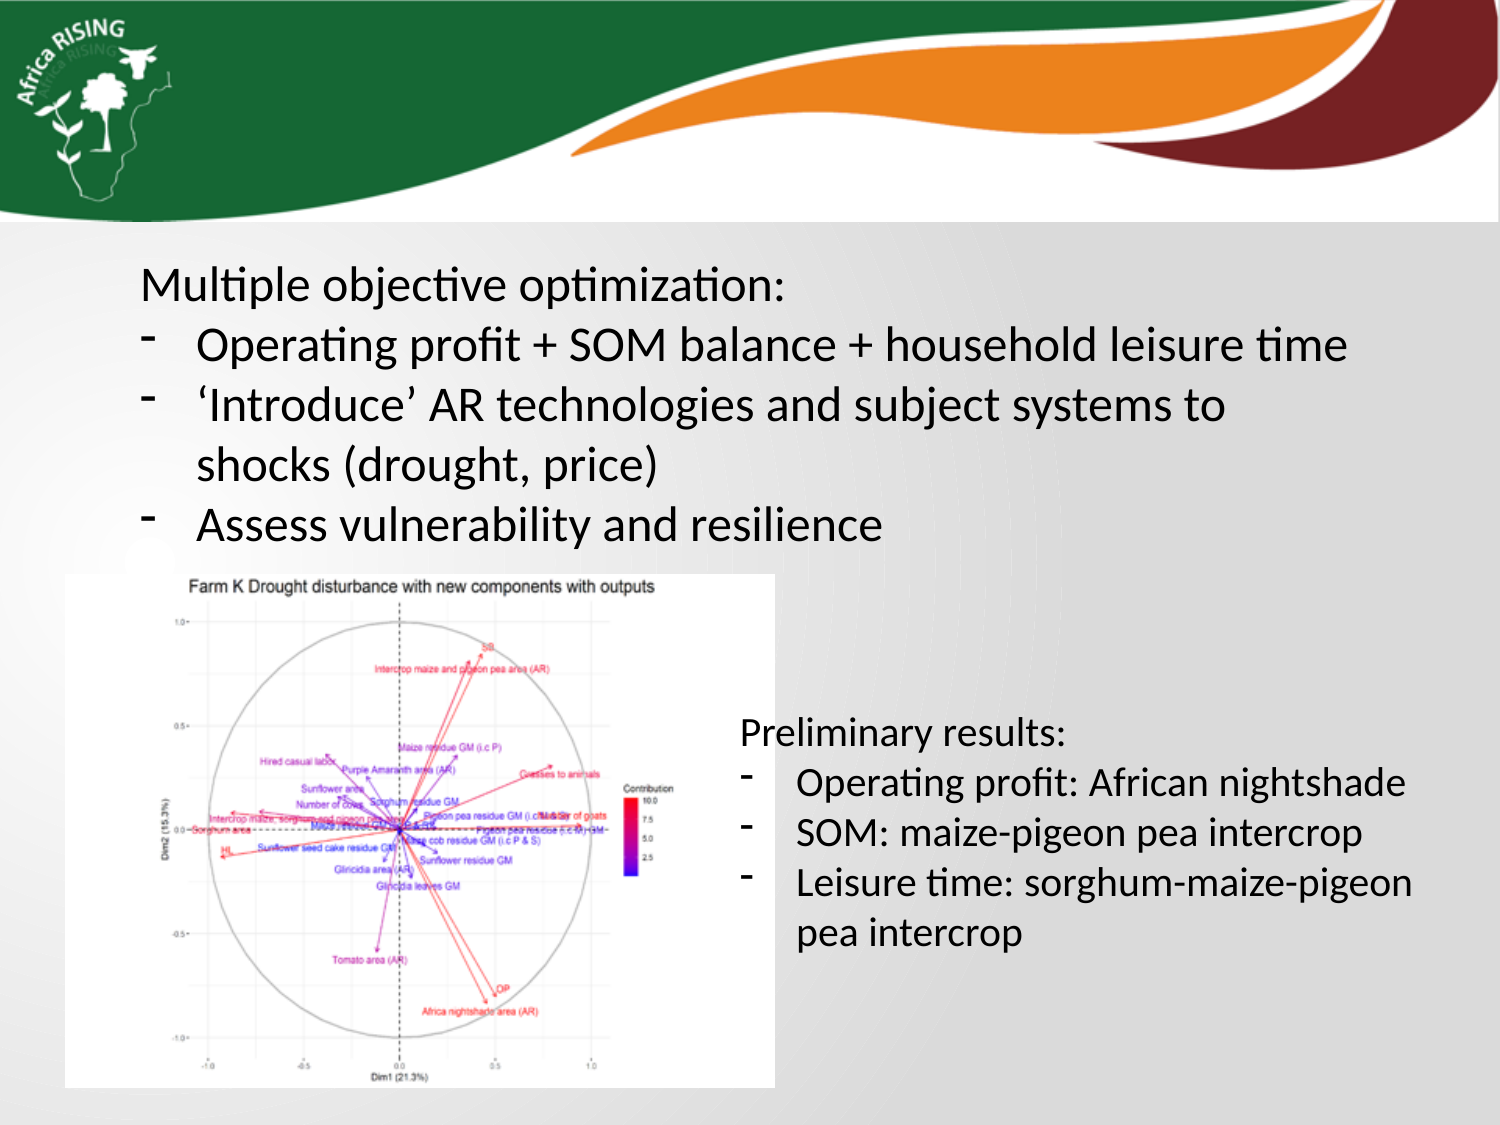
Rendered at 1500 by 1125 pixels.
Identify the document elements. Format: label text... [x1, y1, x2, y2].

text_box Multiple objective optimization: Operating profit + SOM balance + household leisure time ‘Introduce’ AR technologies and subject systems to shocks (drought, price) Assess vulnerability and resilience [124, 244, 1388, 560]
picture [64, 574, 776, 1088]
text_box Preliminary results: Operating profit: African nightshade SOM: maize-pigeon pea intercrop Leisure time: sorghum-maize-pigeon pea intercrop [785, 697, 1500, 963]
picture [0, 0, 1499, 222]
